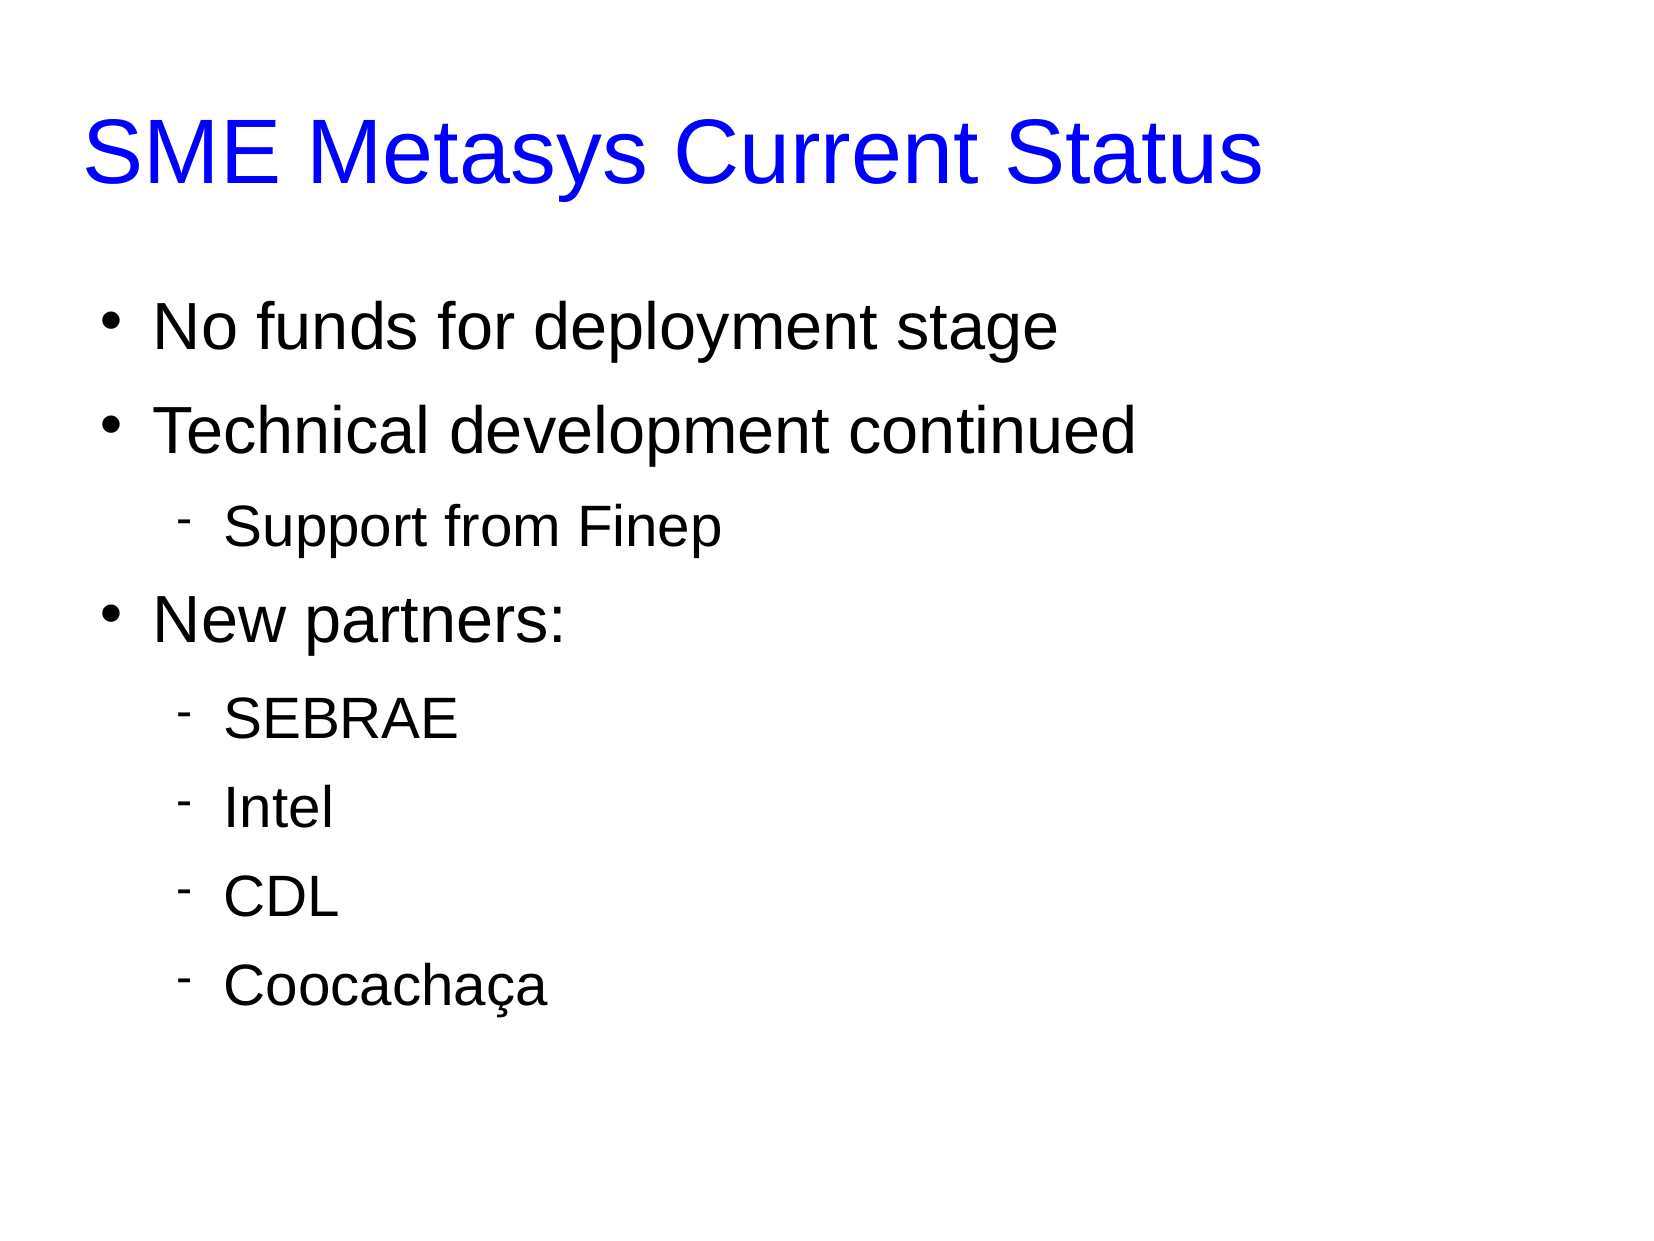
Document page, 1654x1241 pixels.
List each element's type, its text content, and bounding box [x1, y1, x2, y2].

list No funds for deployment stage Technical development continued Support from Finep New partners: SEBRAE Intel CDL Coocachaça [82, 289, 1572, 1019]
title SME Metasys Current Status [82, 49, 1572, 257]
